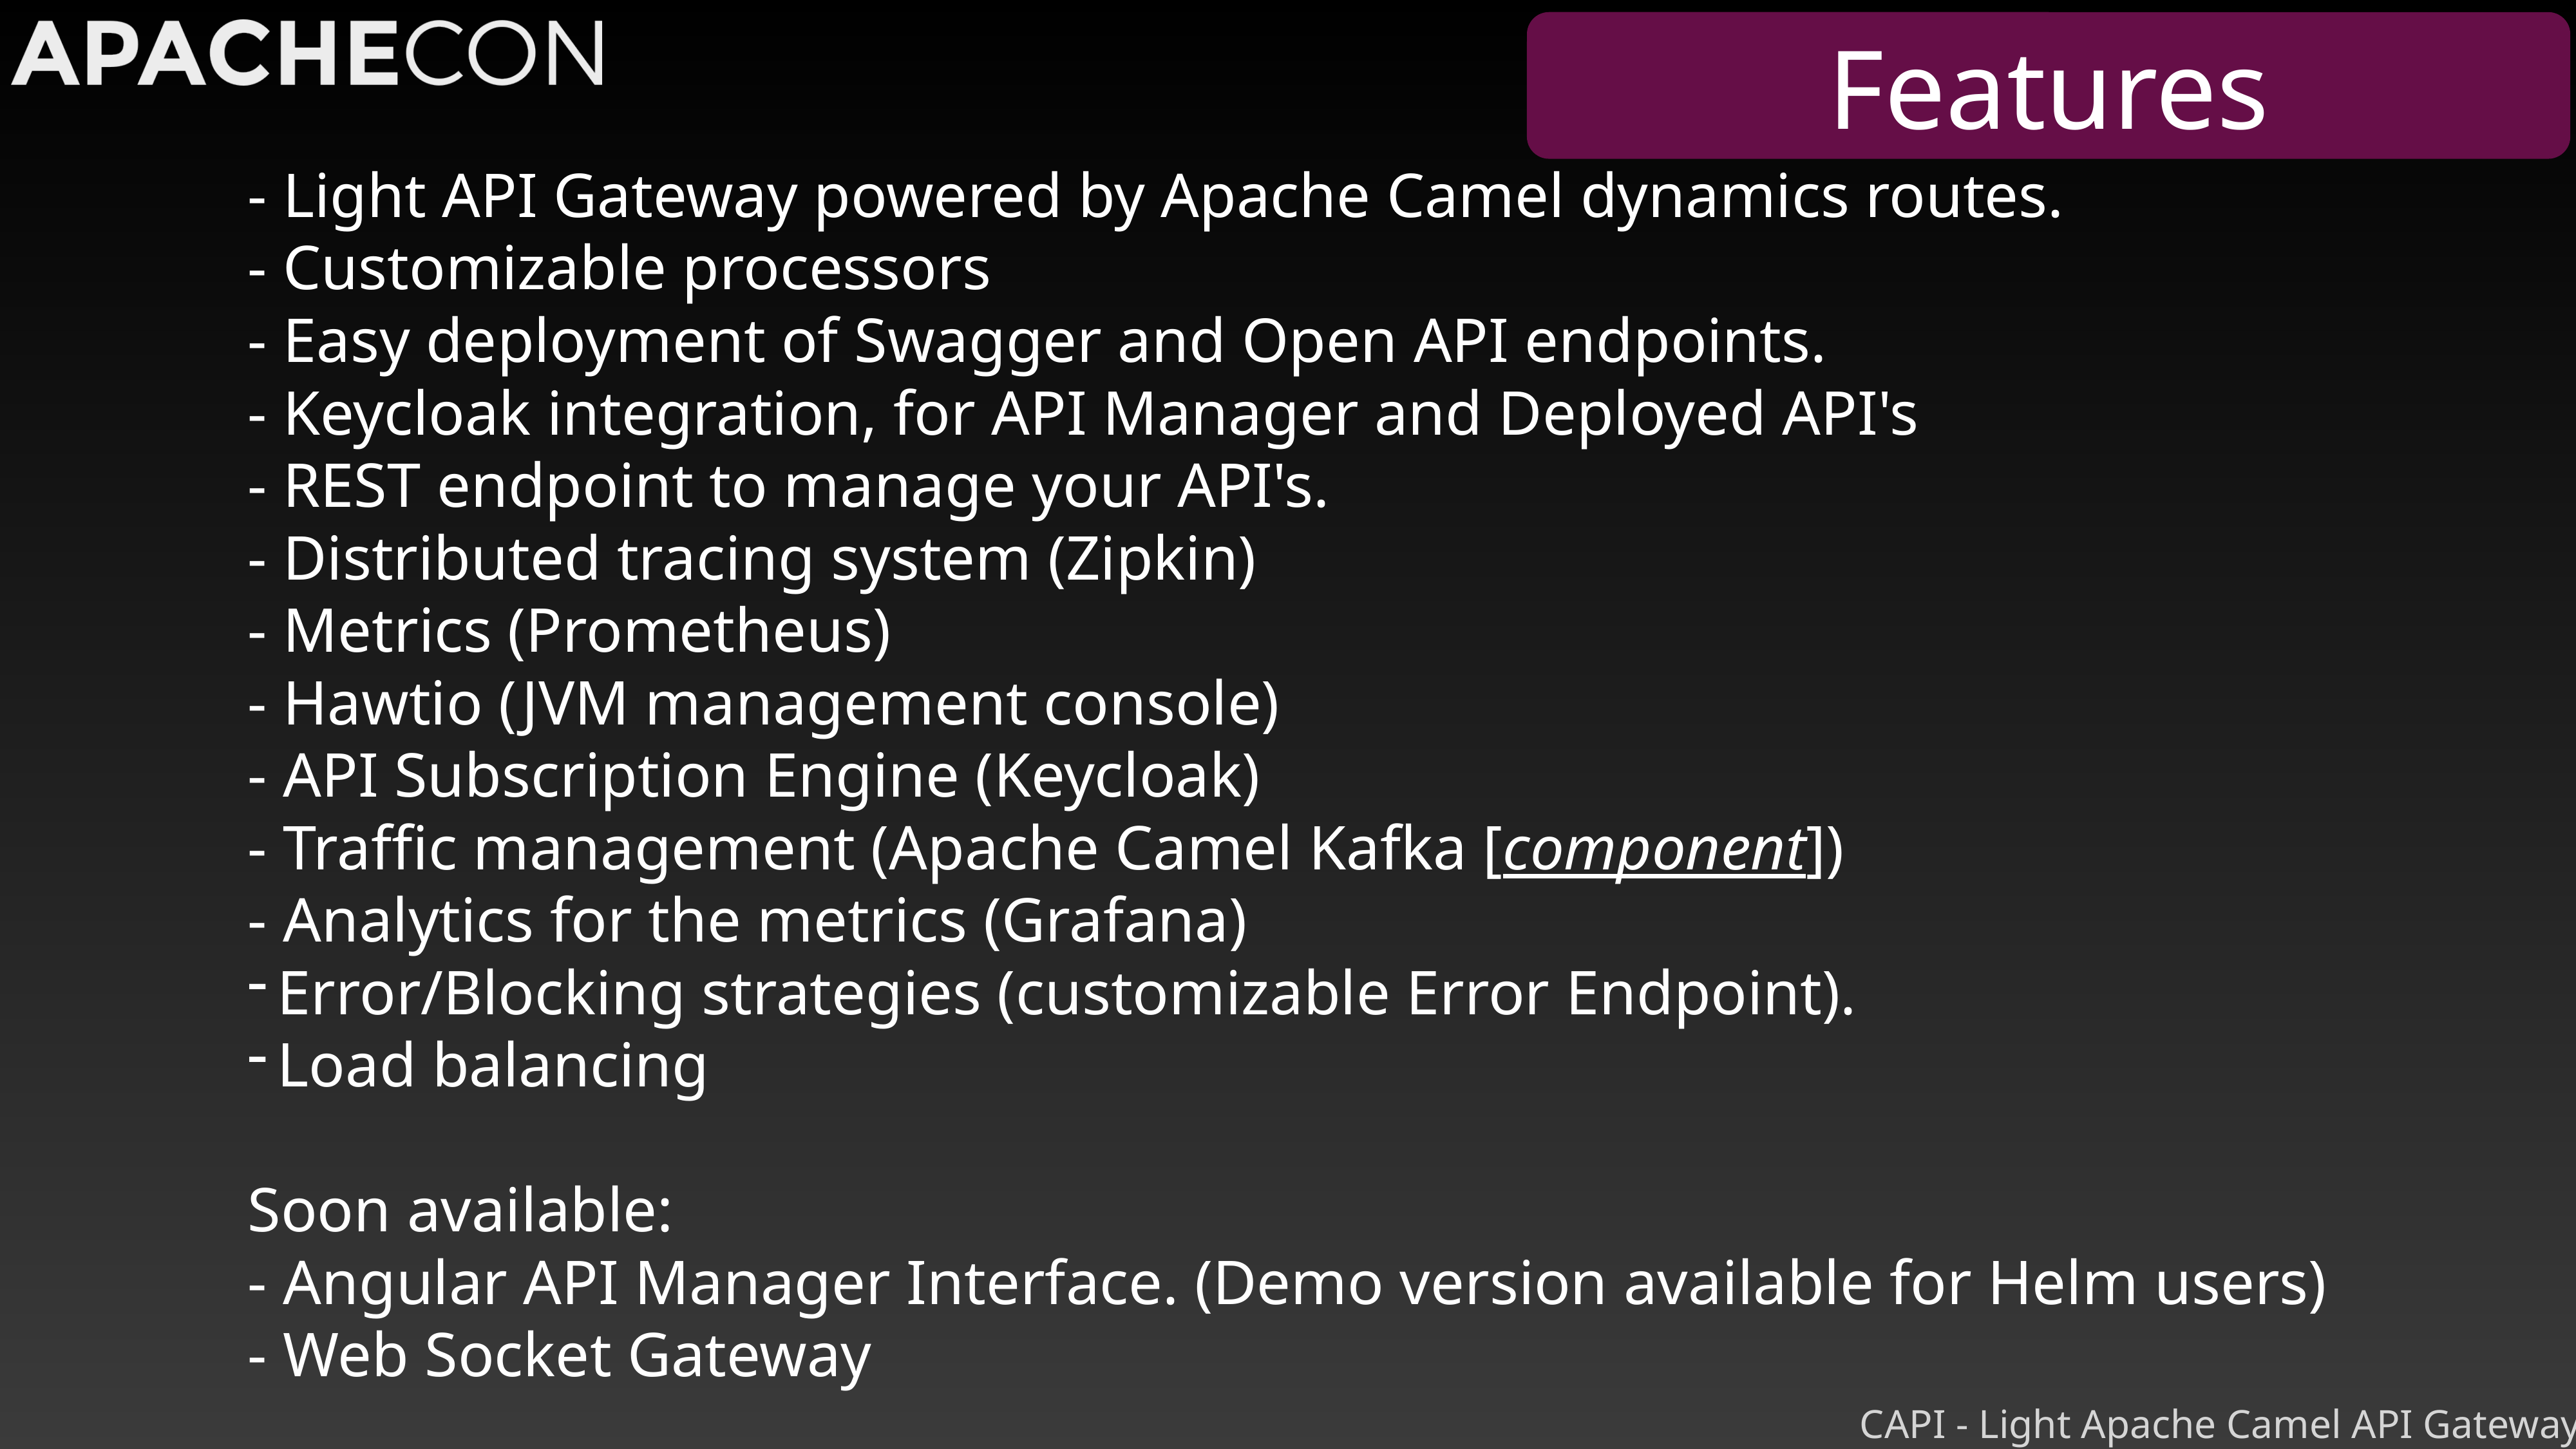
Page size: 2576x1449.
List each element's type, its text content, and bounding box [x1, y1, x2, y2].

subtitle CAPI - Light Apache Camel API Gateway [1066, 1394, 2576, 1449]
text_box Features [1526, 12, 2571, 159]
picture [11, 19, 602, 86]
text_box - Light API Gateway powered by Apache Camel dynamics routes. - Customizable processors - Easy deployment of Swagger and Open API endpoints. - Keycloak integration, for API Manager and Deployed API's - REST endpoint to manage your API's. - Distributed tracing system (Zipkin) - Metrics (Prometheus) - Hawtio (JVM management console) - API Subscription Engine (Keycloak) - Traffic management (Apache Camel Kafka [component]) - Analytics for the metrics (Grafana) Error/Blocking strategies (customizable Error Endpoint). Load balancing Soon available: - Angular API Manager Interface. (Demo version available for Helm users) - Web Socket Gateway [242, 151, 2334, 1394]
